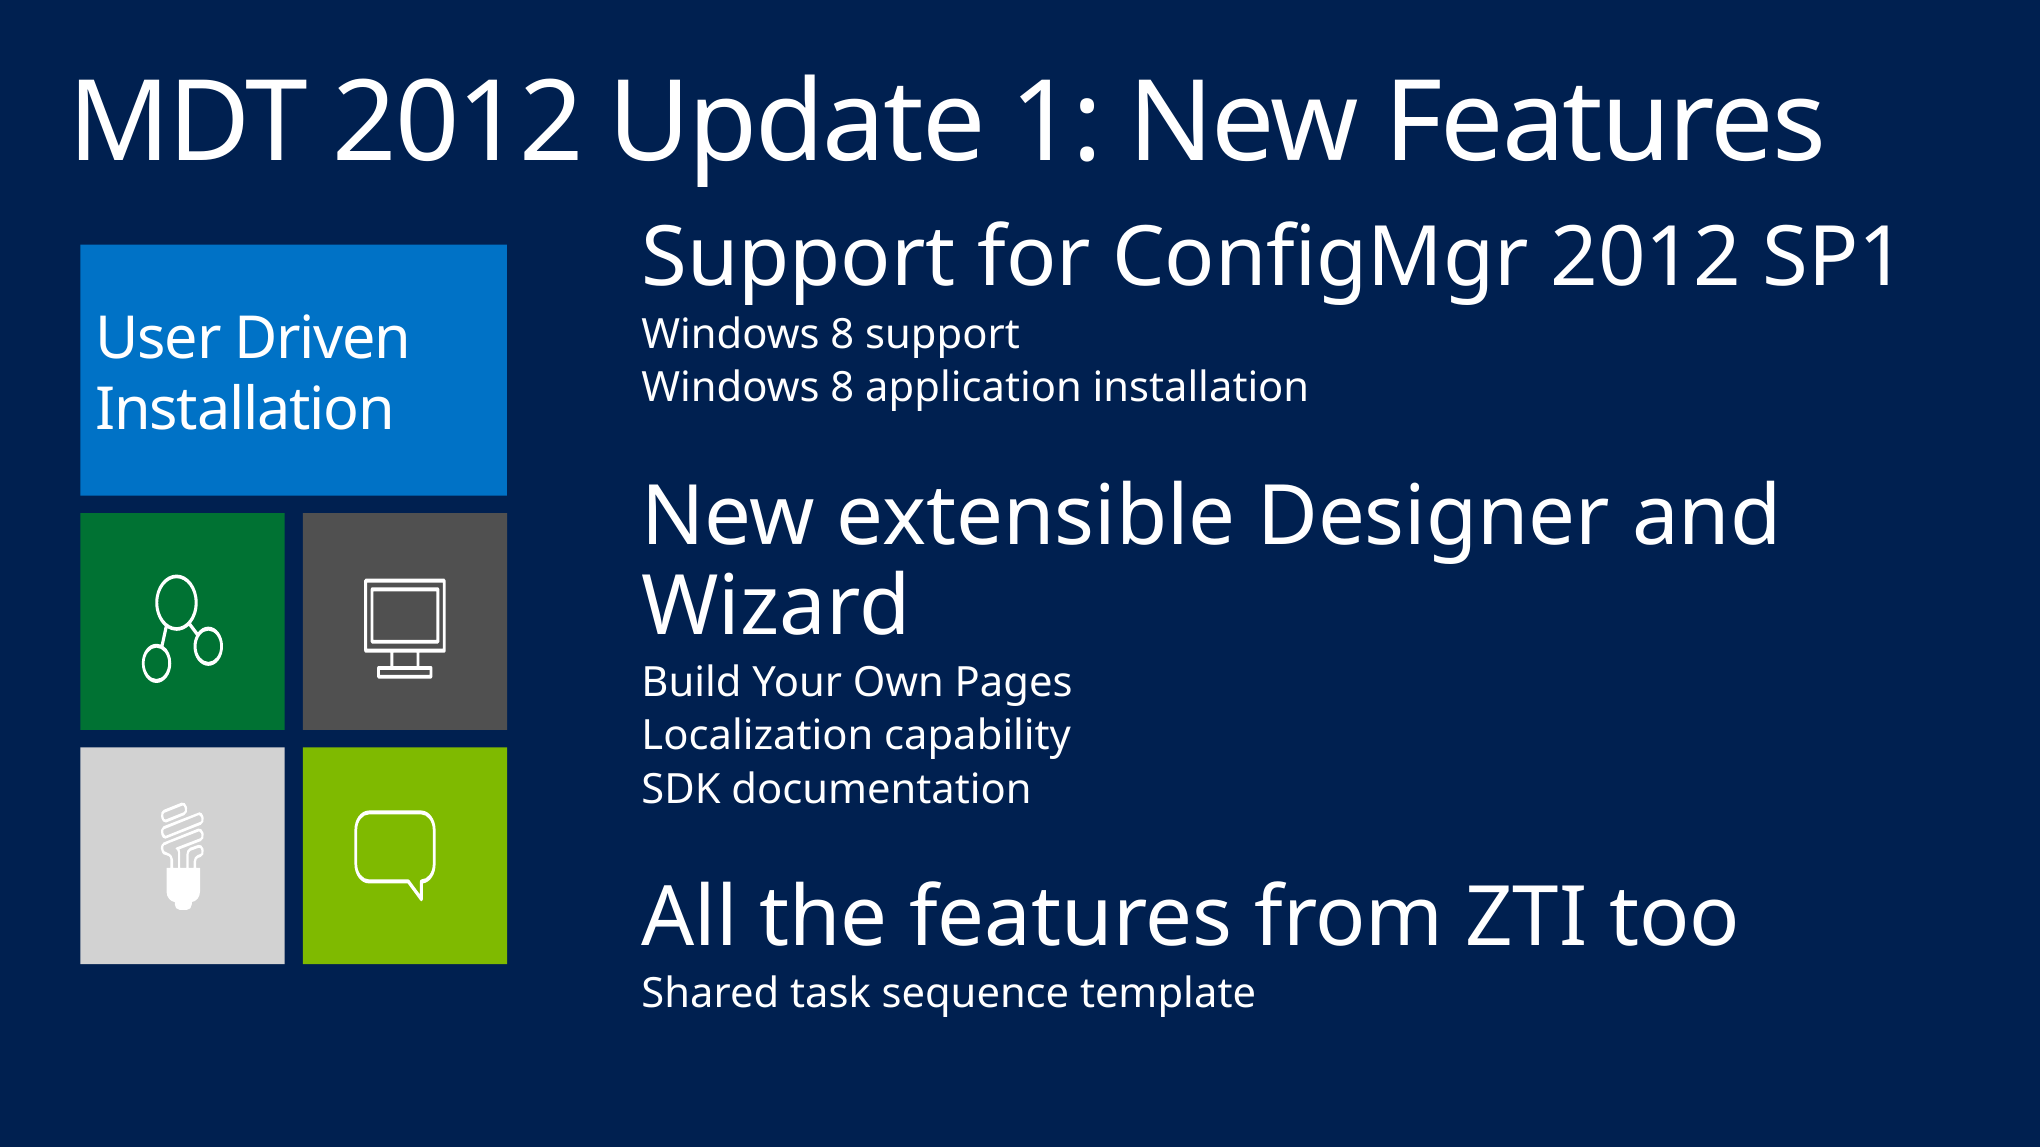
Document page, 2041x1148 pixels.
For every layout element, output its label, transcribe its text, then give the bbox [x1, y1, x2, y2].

text_box [354, 810, 436, 902]
text_box [80, 747, 285, 965]
text_box [161, 802, 188, 823]
text_box [302, 512, 508, 731]
text_box [141, 574, 223, 683]
text_box [80, 512, 285, 731]
text_box User Driven Installation [80, 244, 508, 496]
text_box [160, 828, 204, 910]
list Support for ConfigMgr 2012 SP1 Windows 8 support Windows 8 application installation New extensible Designer and Wizard Build Your Own Pages Localization capability SDK documentation All the features from ZTI too Shared task sequence template [617, 198, 1996, 968]
title MDT 2012 Update 1: New Features [45, 48, 1996, 200]
text_box [160, 812, 204, 839]
text_box [302, 747, 508, 965]
text_box [364, 578, 446, 679]
